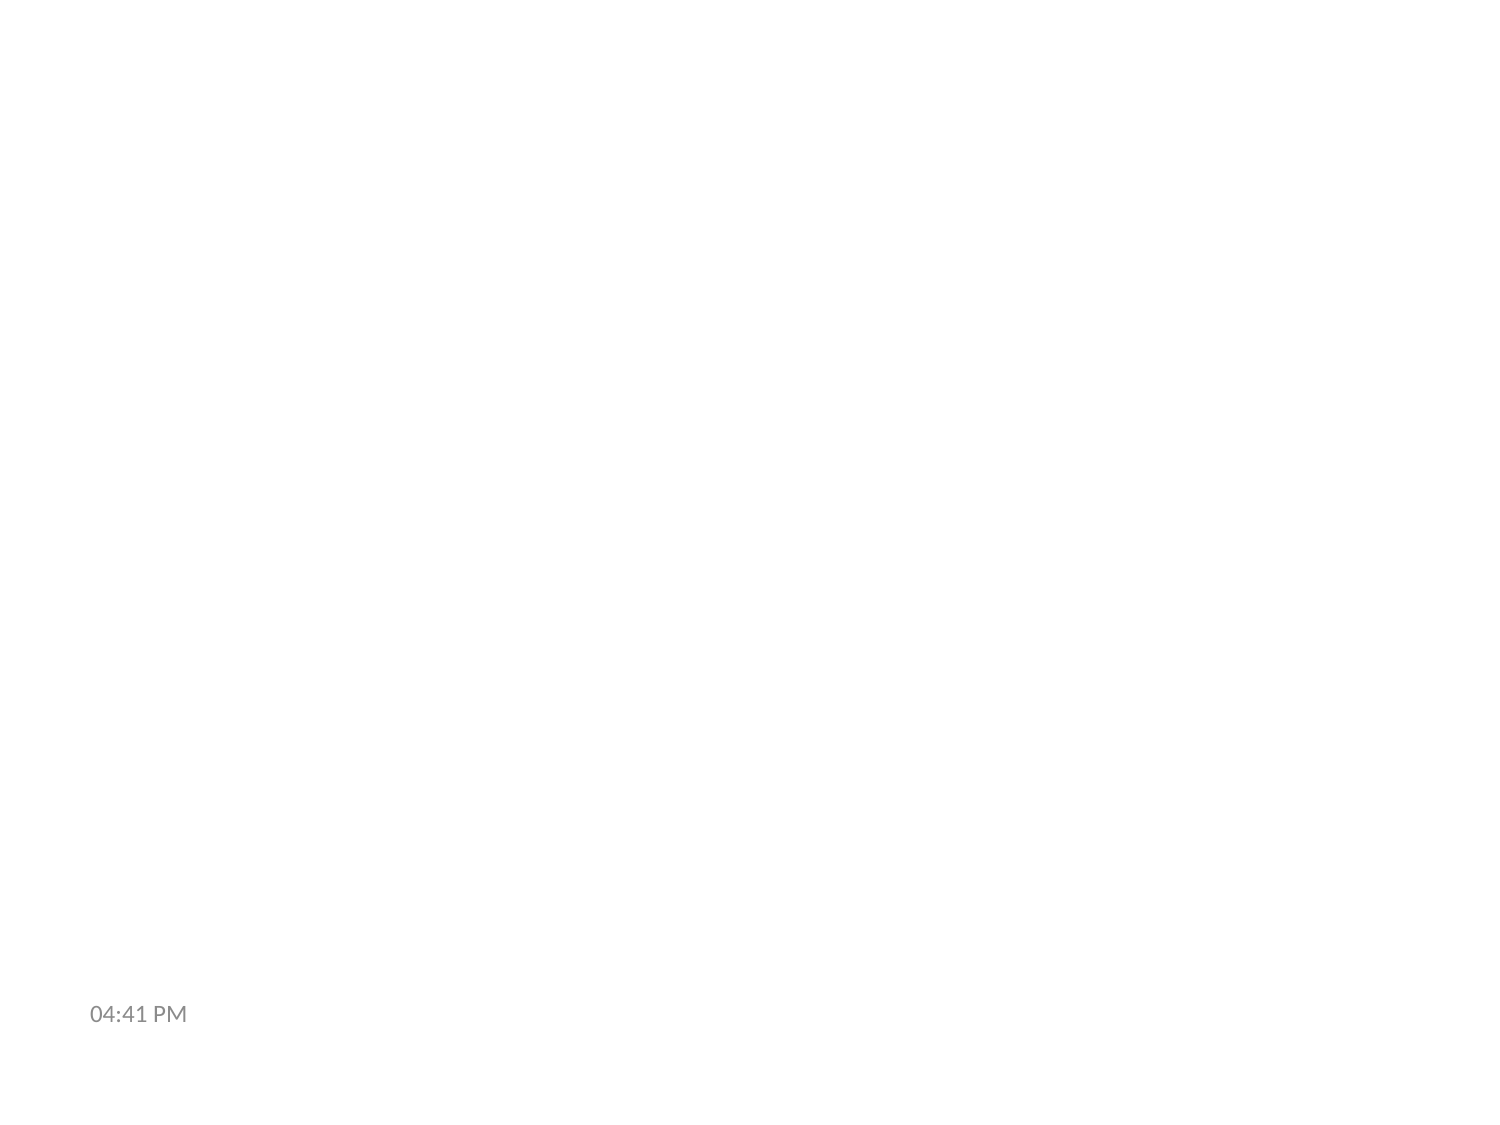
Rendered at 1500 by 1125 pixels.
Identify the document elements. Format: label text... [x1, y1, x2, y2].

text_box 3:35 PM [75, 982, 425, 1043]
